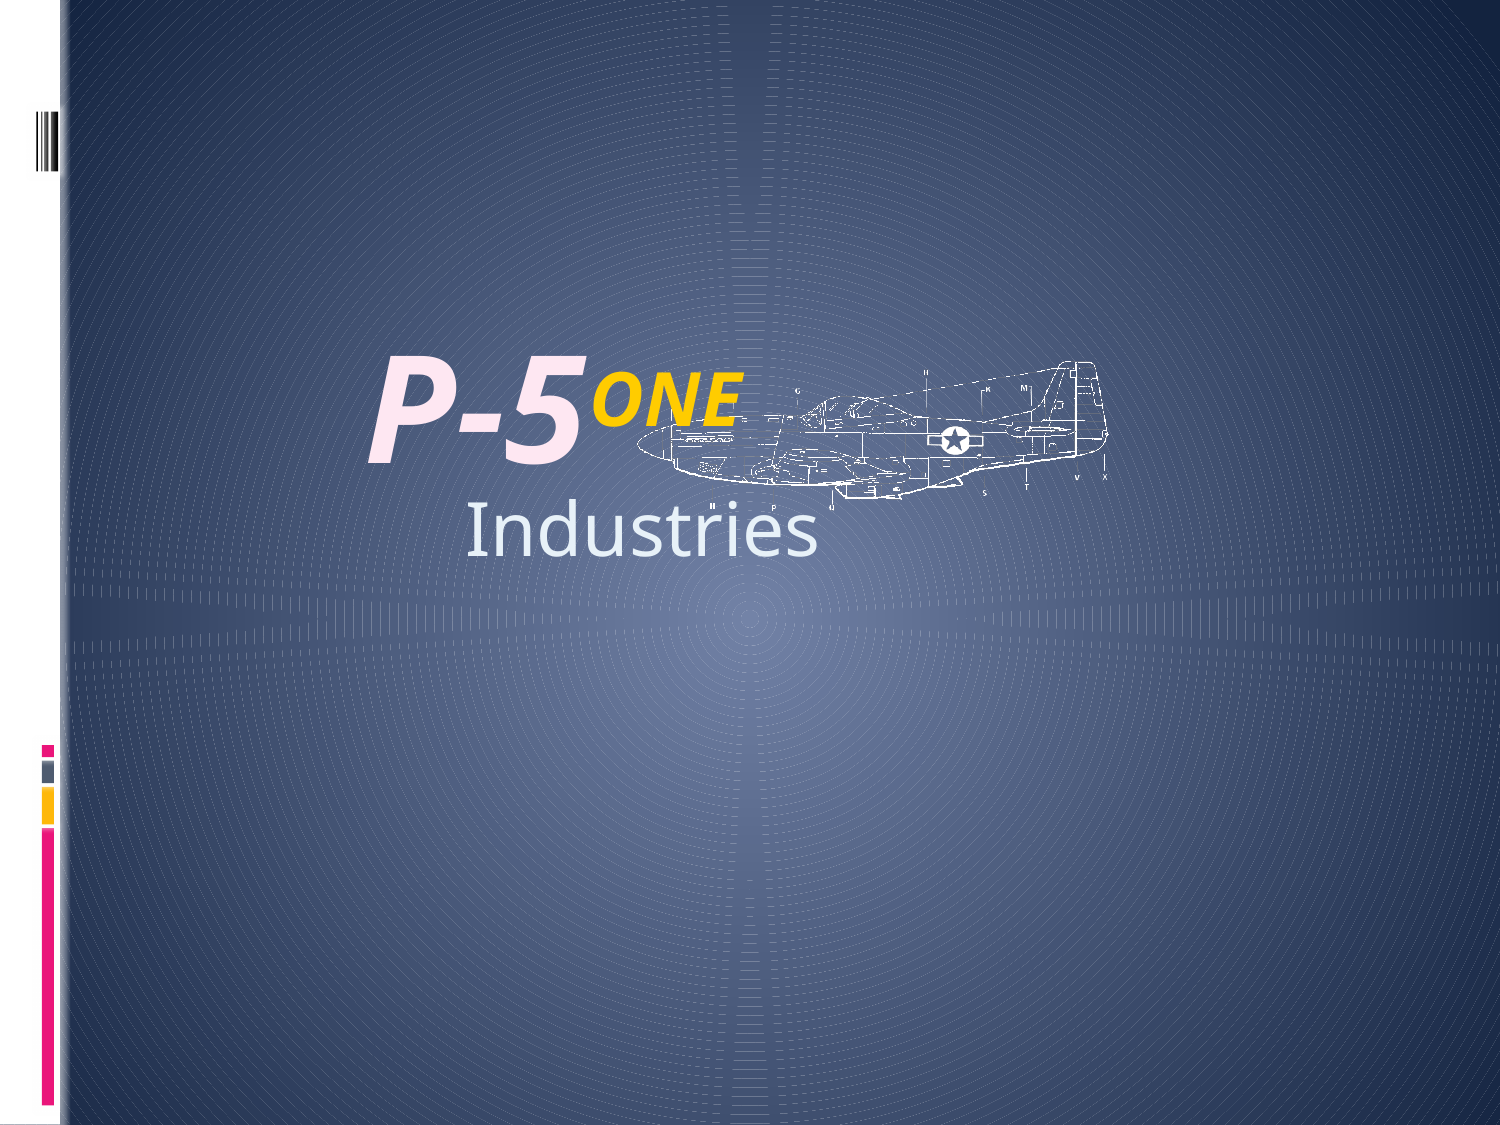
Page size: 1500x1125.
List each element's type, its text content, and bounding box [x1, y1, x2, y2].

title P-5 [350, 305, 448, 509]
picture [611, 351, 1126, 513]
subtitle Industries [448, 0, 1288, 579]
